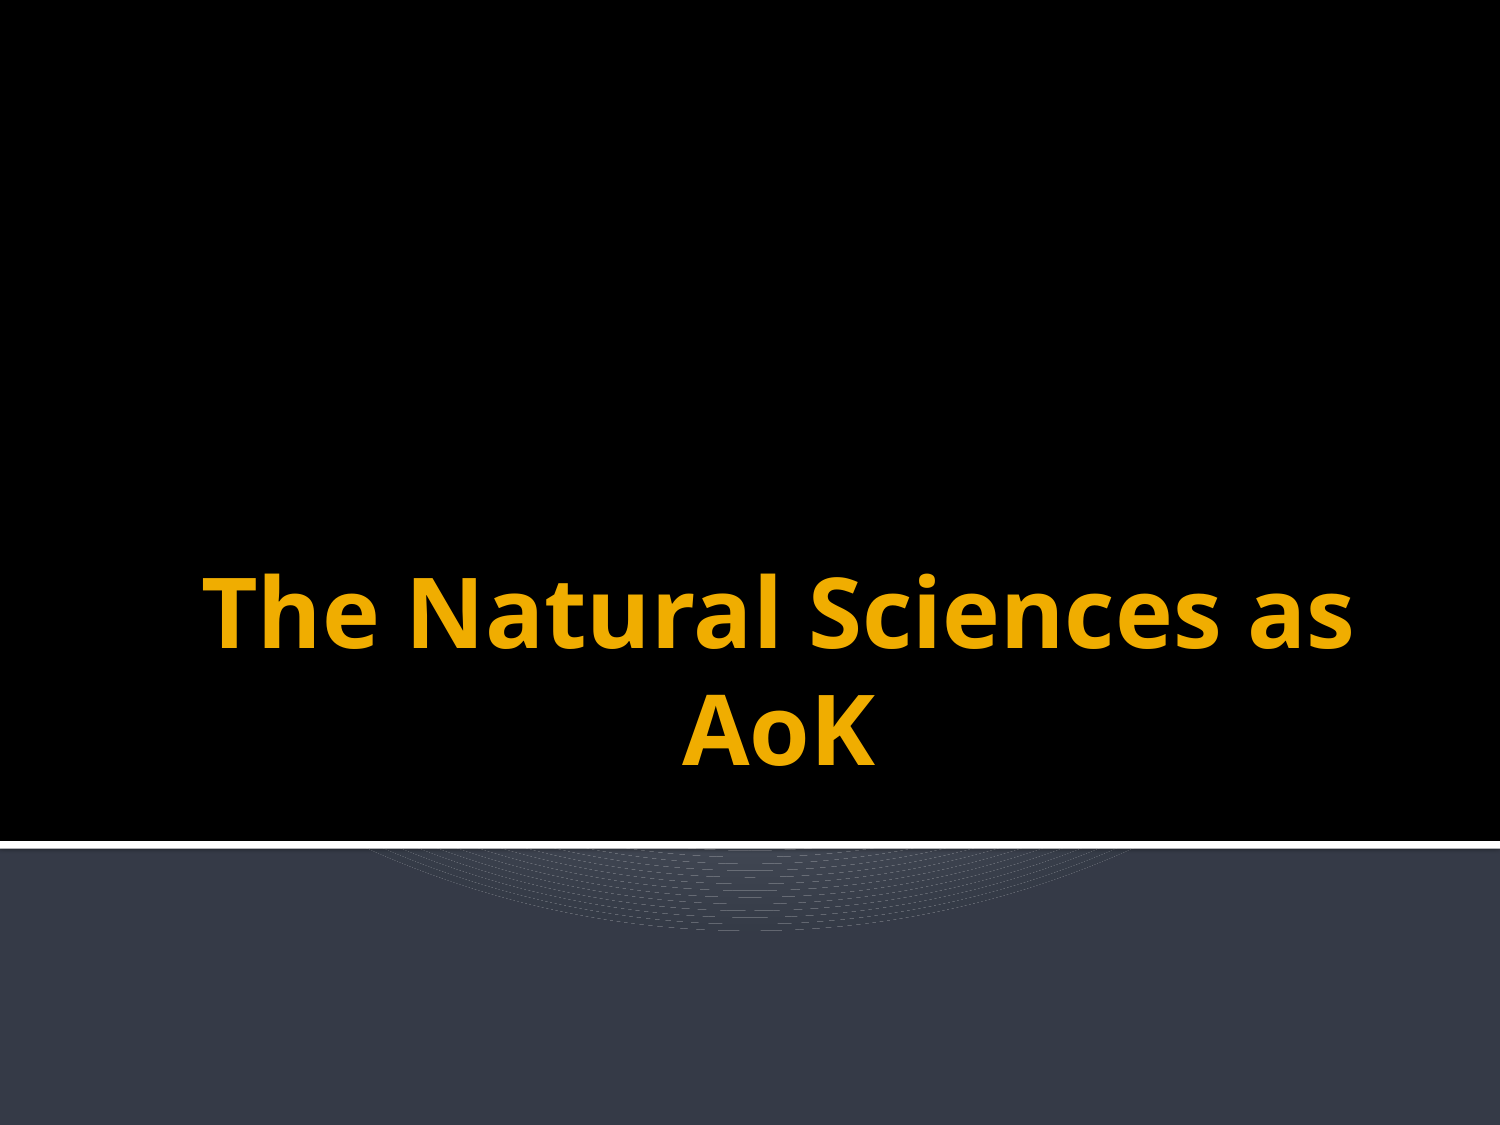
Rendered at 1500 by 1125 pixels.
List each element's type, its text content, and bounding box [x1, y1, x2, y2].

title The Natural Sciences as AoK [112, 550, 1438, 825]
